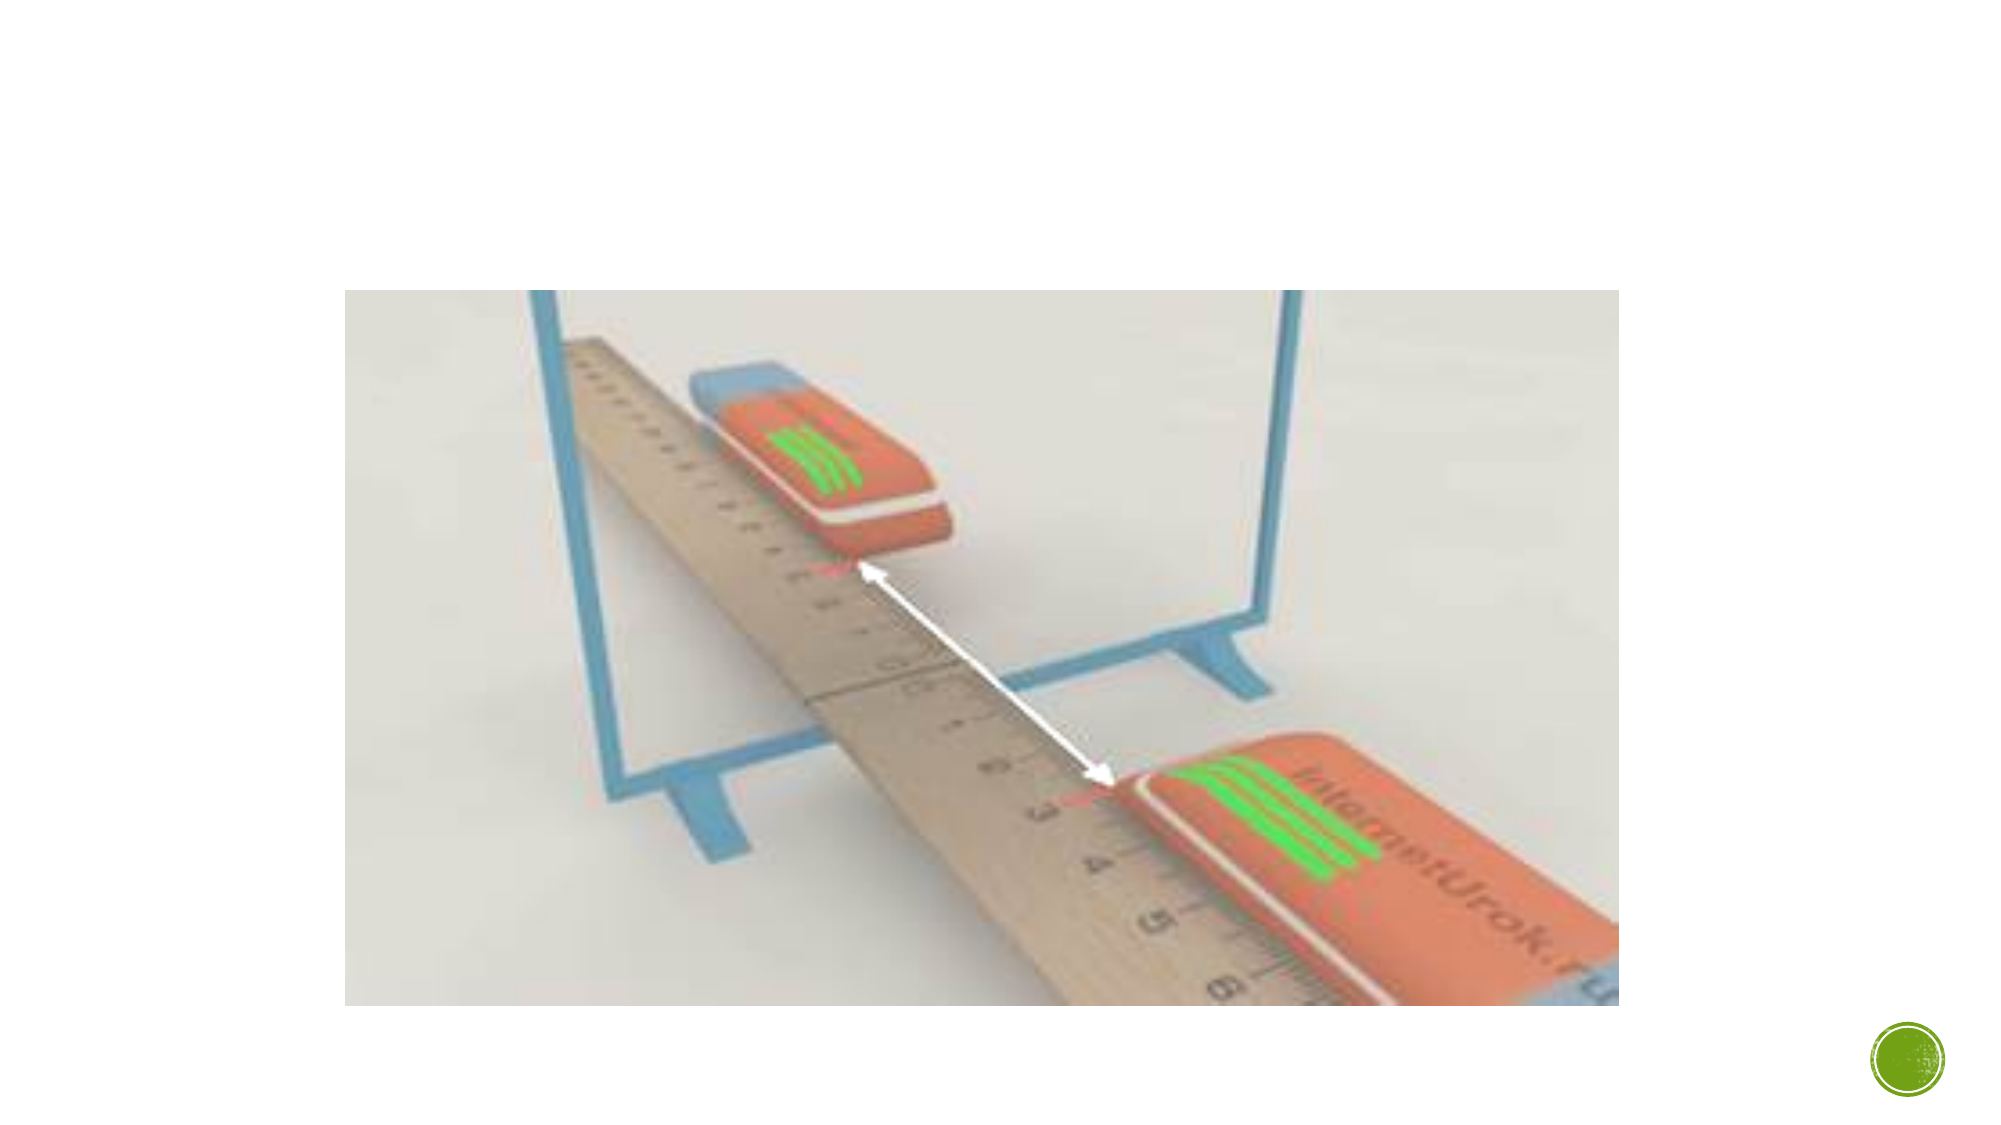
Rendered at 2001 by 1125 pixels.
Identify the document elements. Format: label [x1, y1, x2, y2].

list [349, 293, 1616, 1004]
